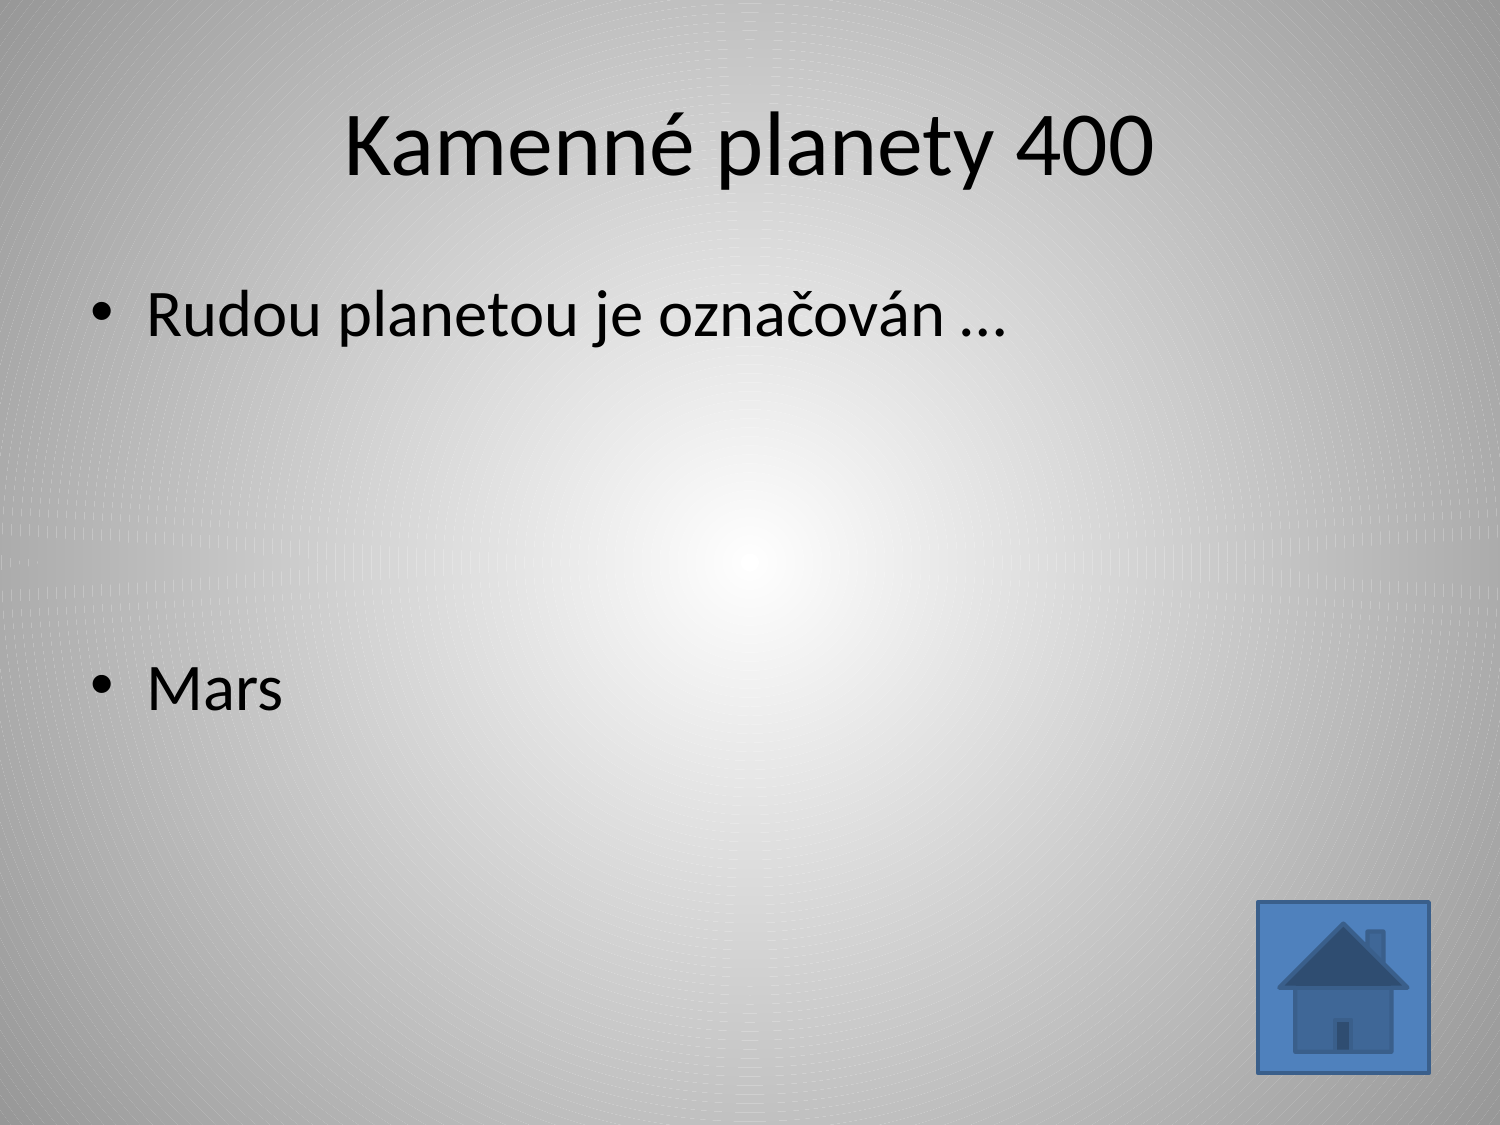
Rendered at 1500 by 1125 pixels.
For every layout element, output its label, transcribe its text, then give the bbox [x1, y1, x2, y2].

title Kamenné planety 400 [75, 45, 1425, 233]
text_box [1256, 900, 1431, 1075]
list Rudou planetou je označován … Mars [75, 262, 1425, 1005]
